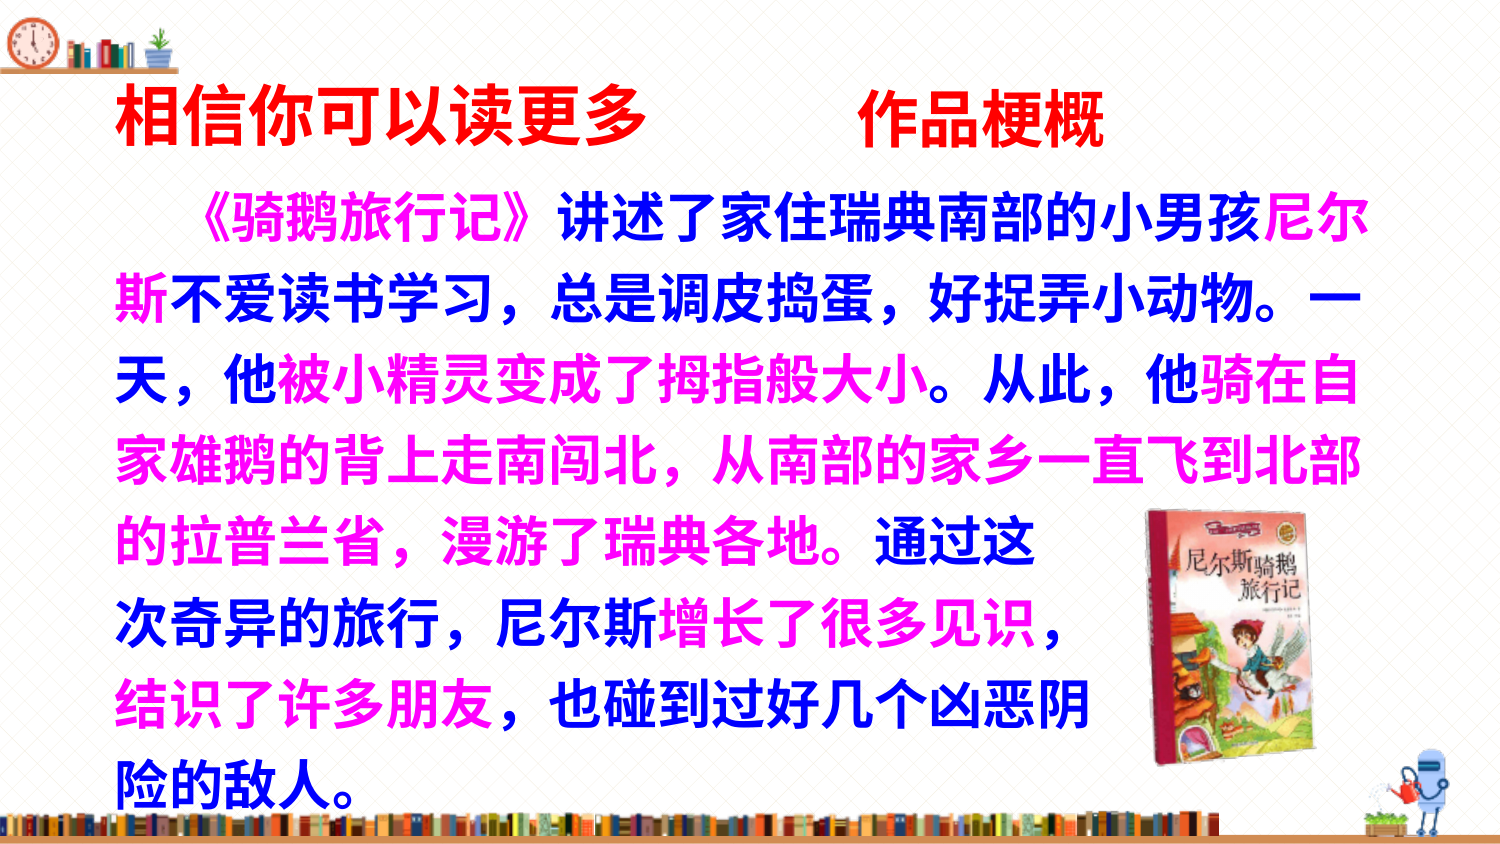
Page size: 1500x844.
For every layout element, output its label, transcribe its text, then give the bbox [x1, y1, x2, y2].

picture [0, 812, 100, 836]
picture [0, 15, 188, 74]
picture [1404, 740, 1450, 837]
text_box 相信你可以读更多 [100, 66, 750, 72]
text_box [100, 72, 1404, 844]
